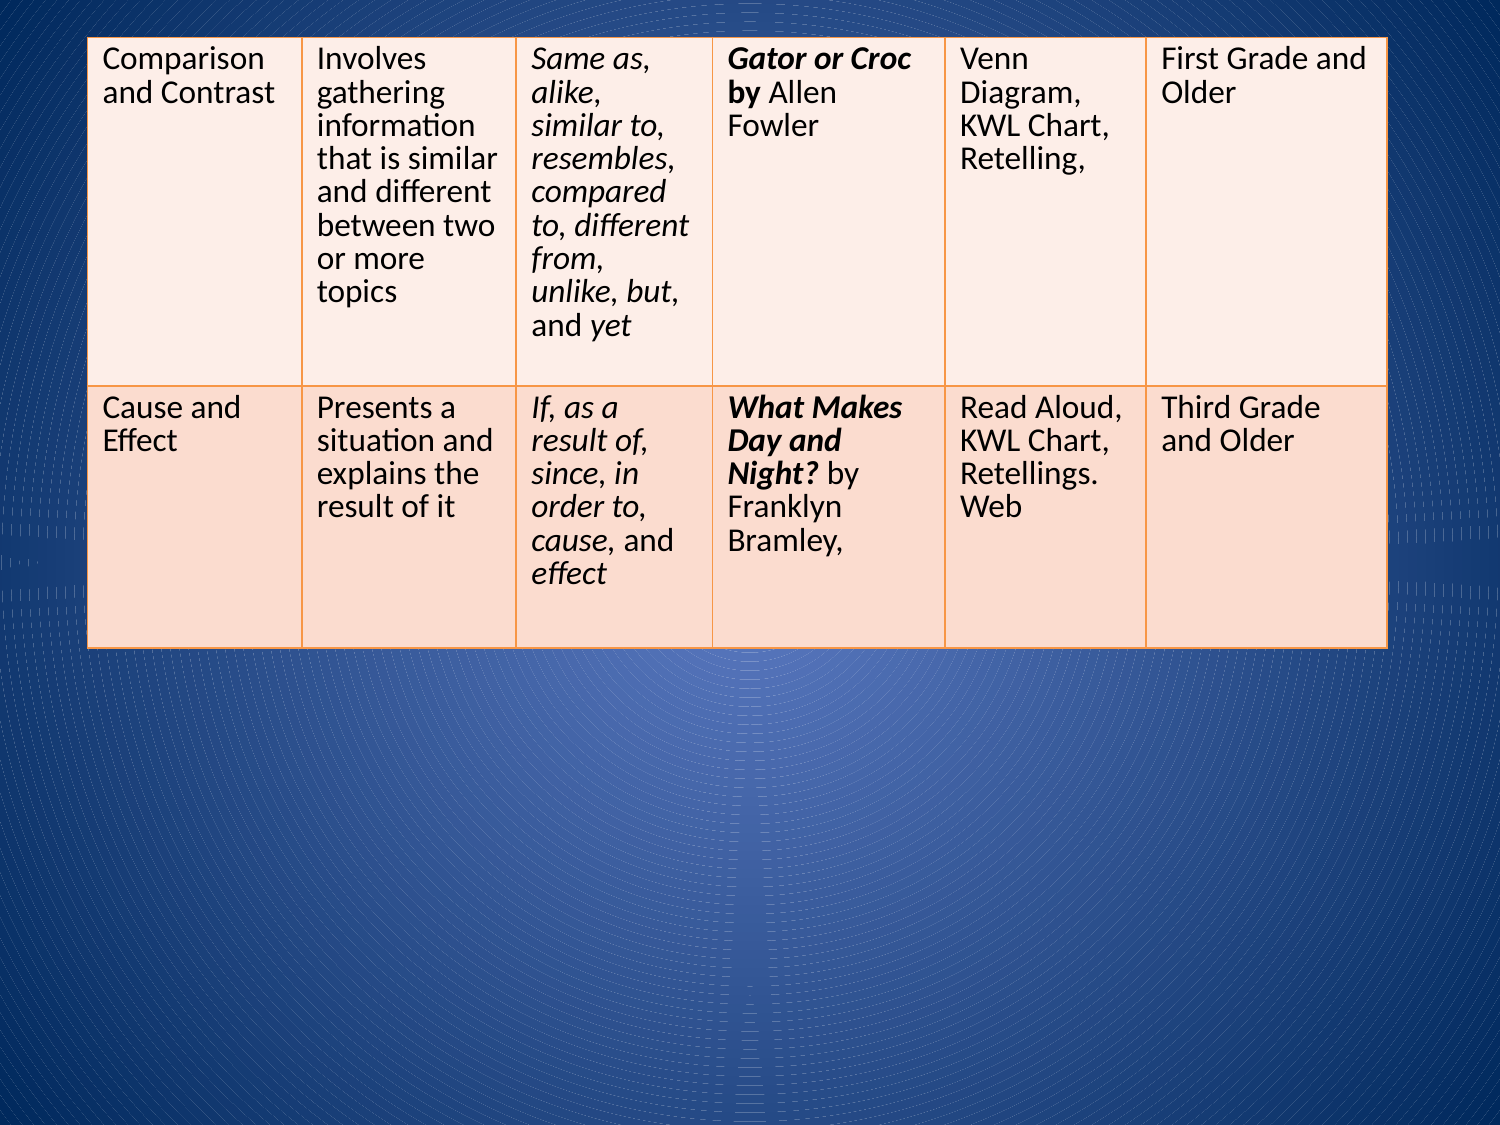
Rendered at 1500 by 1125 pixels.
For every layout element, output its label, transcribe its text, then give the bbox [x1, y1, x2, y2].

table_header Comparison and Contrast [88, 38, 301, 385]
table_cell What Makes Day and Night? by Franklyn Bramley, [713, 387, 944, 647]
table_header Venn Diagram, KWL Chart, Retelling, [946, 38, 1145, 385]
table_header Involves gathering information that is similar and different between two or more topics [303, 38, 515, 385]
table_header Same as, alike, similar to, resembles, compared to, different from, unlike, but, and yet [517, 38, 712, 385]
table_cell Third Grade and Older [1147, 387, 1386, 647]
table_header Gator or Croc by Allen Fowler [713, 38, 944, 385]
table_cell If, as a result of, since, in order to, cause, and effect [517, 387, 712, 647]
table_header First Grade and Older [1147, 38, 1386, 385]
table_cell Cause and Effect [88, 387, 301, 647]
table_cell Presents a situation and explains the result of it [303, 387, 515, 647]
table_cell Read Aloud, KWL Chart, Retellings. Web [946, 387, 1145, 647]
